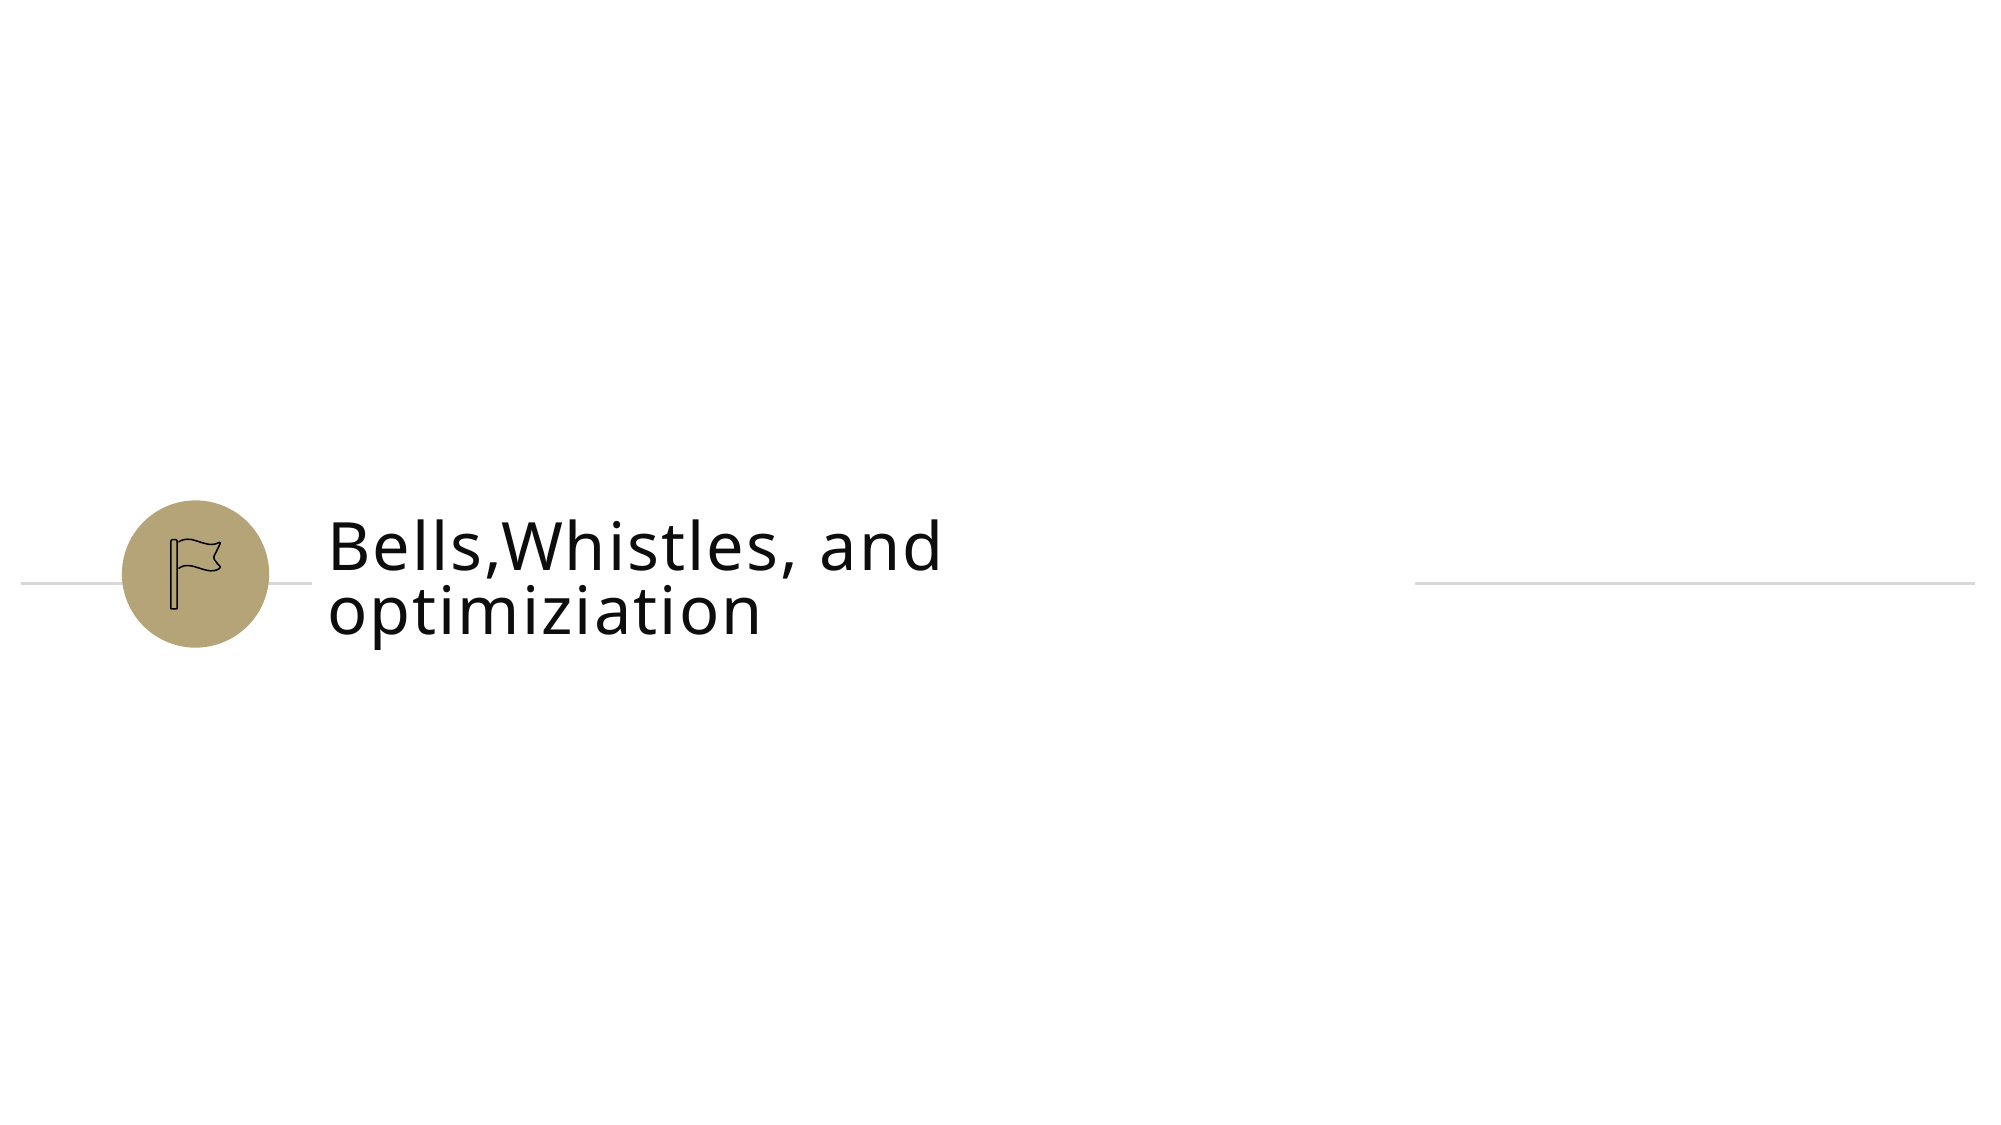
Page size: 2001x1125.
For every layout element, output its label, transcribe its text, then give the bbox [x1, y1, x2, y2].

title Bells,Whistles, and optimiziation [312, 535, 1415, 633]
